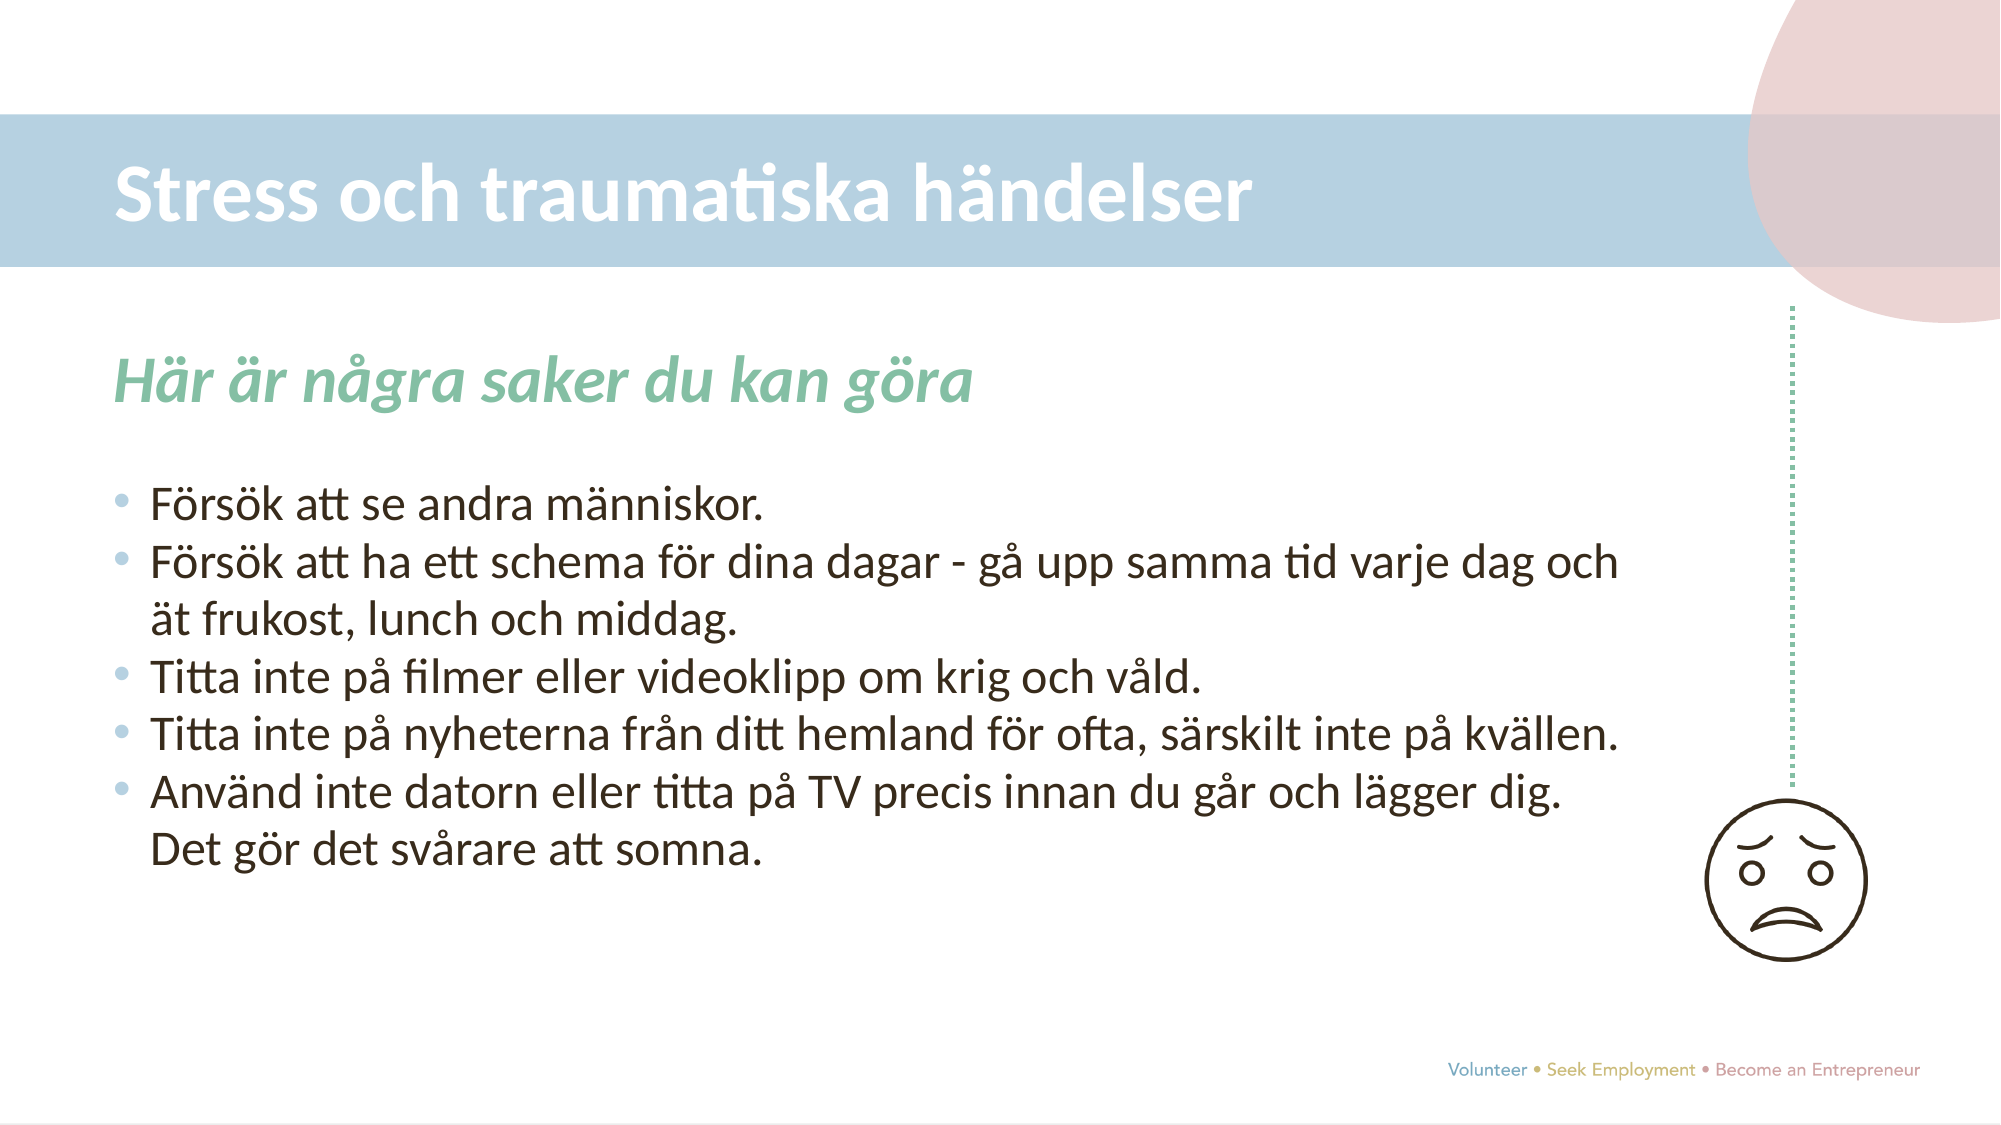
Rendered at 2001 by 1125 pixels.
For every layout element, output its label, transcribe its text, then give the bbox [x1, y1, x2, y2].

text_box Här är några saker du kan göra Försök att se andra människor. Försök att ha ett schema för dina dagar - gå upp samma tid varje dag och ät frukost, lunch och middag. Titta inte på filmer eller videoklipp om krig och våld. Titta inte på nyheterna från ditt hemland för ofta, särskilt inte på kvällen. Använd inte datorn eller titta på TV precis innan du går och lägger dig. Det gör det svårare att somna. [98, 350, 1661, 975]
text_box [0, 113, 1792, 268]
picture [1418, 1046, 1971, 1103]
picture [1682, 777, 1889, 984]
text_box Stress och traumatiska händelser [99, 147, 1312, 290]
text_box [1747, 0, 2000, 323]
